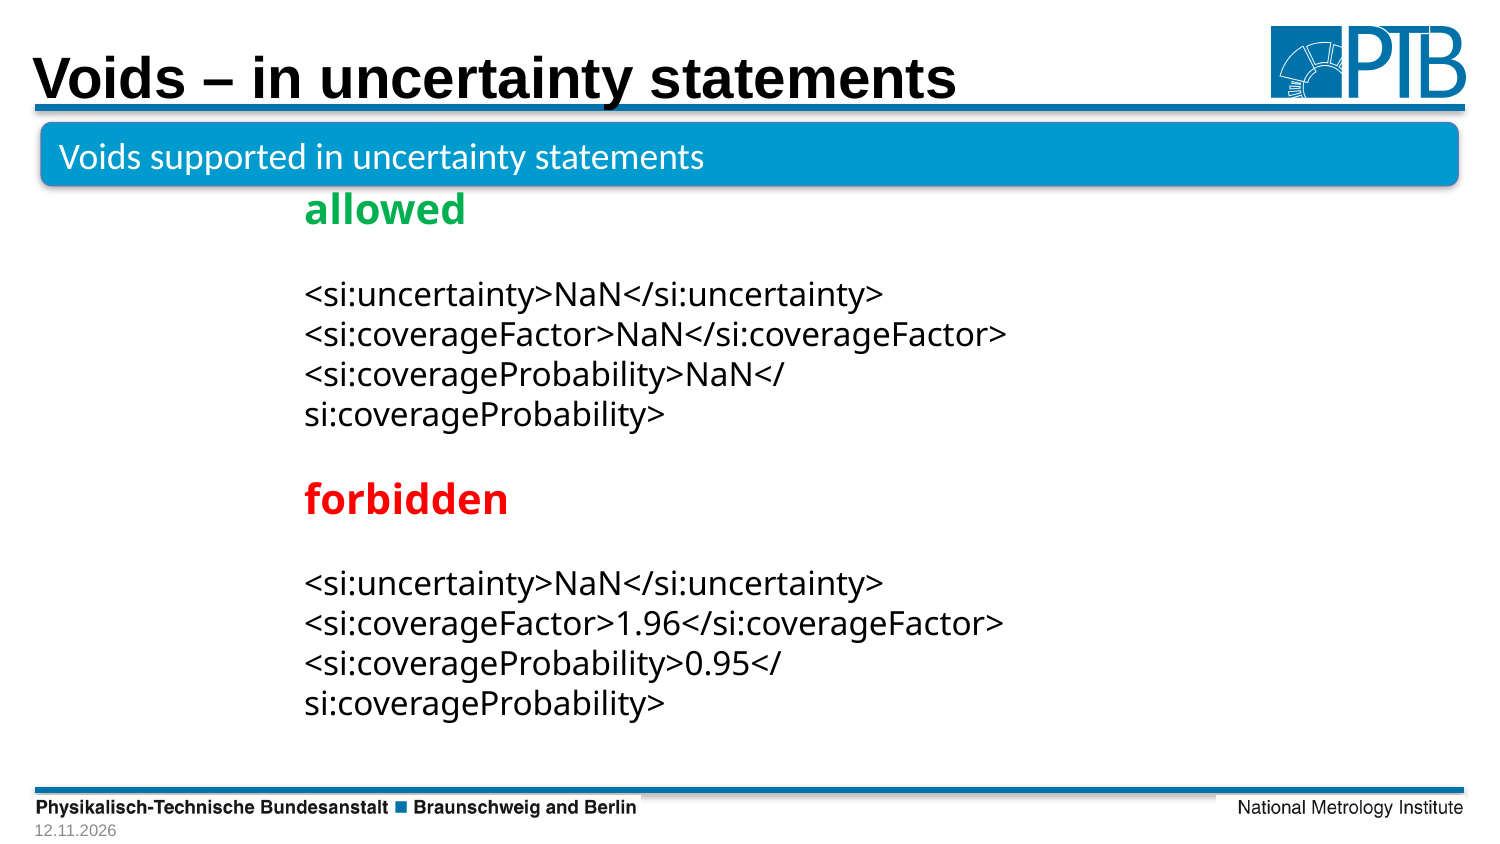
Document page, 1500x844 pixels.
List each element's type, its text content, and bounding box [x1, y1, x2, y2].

picture [1459, 26, 1467, 75]
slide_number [19, 815, 669, 844]
picture [33, 795, 641, 815]
picture [1459, 80, 1467, 98]
text_box Voids supported in uncertainty statements [40, 121, 1459, 187]
picture [1216, 795, 1465, 819]
title Voids – in uncertainty statements [17, 26, 1459, 123]
text_box allowed <si:uncertainty>NaN</si:uncertainty> <si:coverageFactor>NaN</si:coverageFactor> <si:coverageProbability>NaN</si:coverageProbability> forbidden <si:uncertainty>NaN</si:uncertainty> <si:coverageFactor>1.96</si:coverageFactor> <si:coverageProbability>0.95</si:coverageProbability> [289, 175, 1152, 770]
